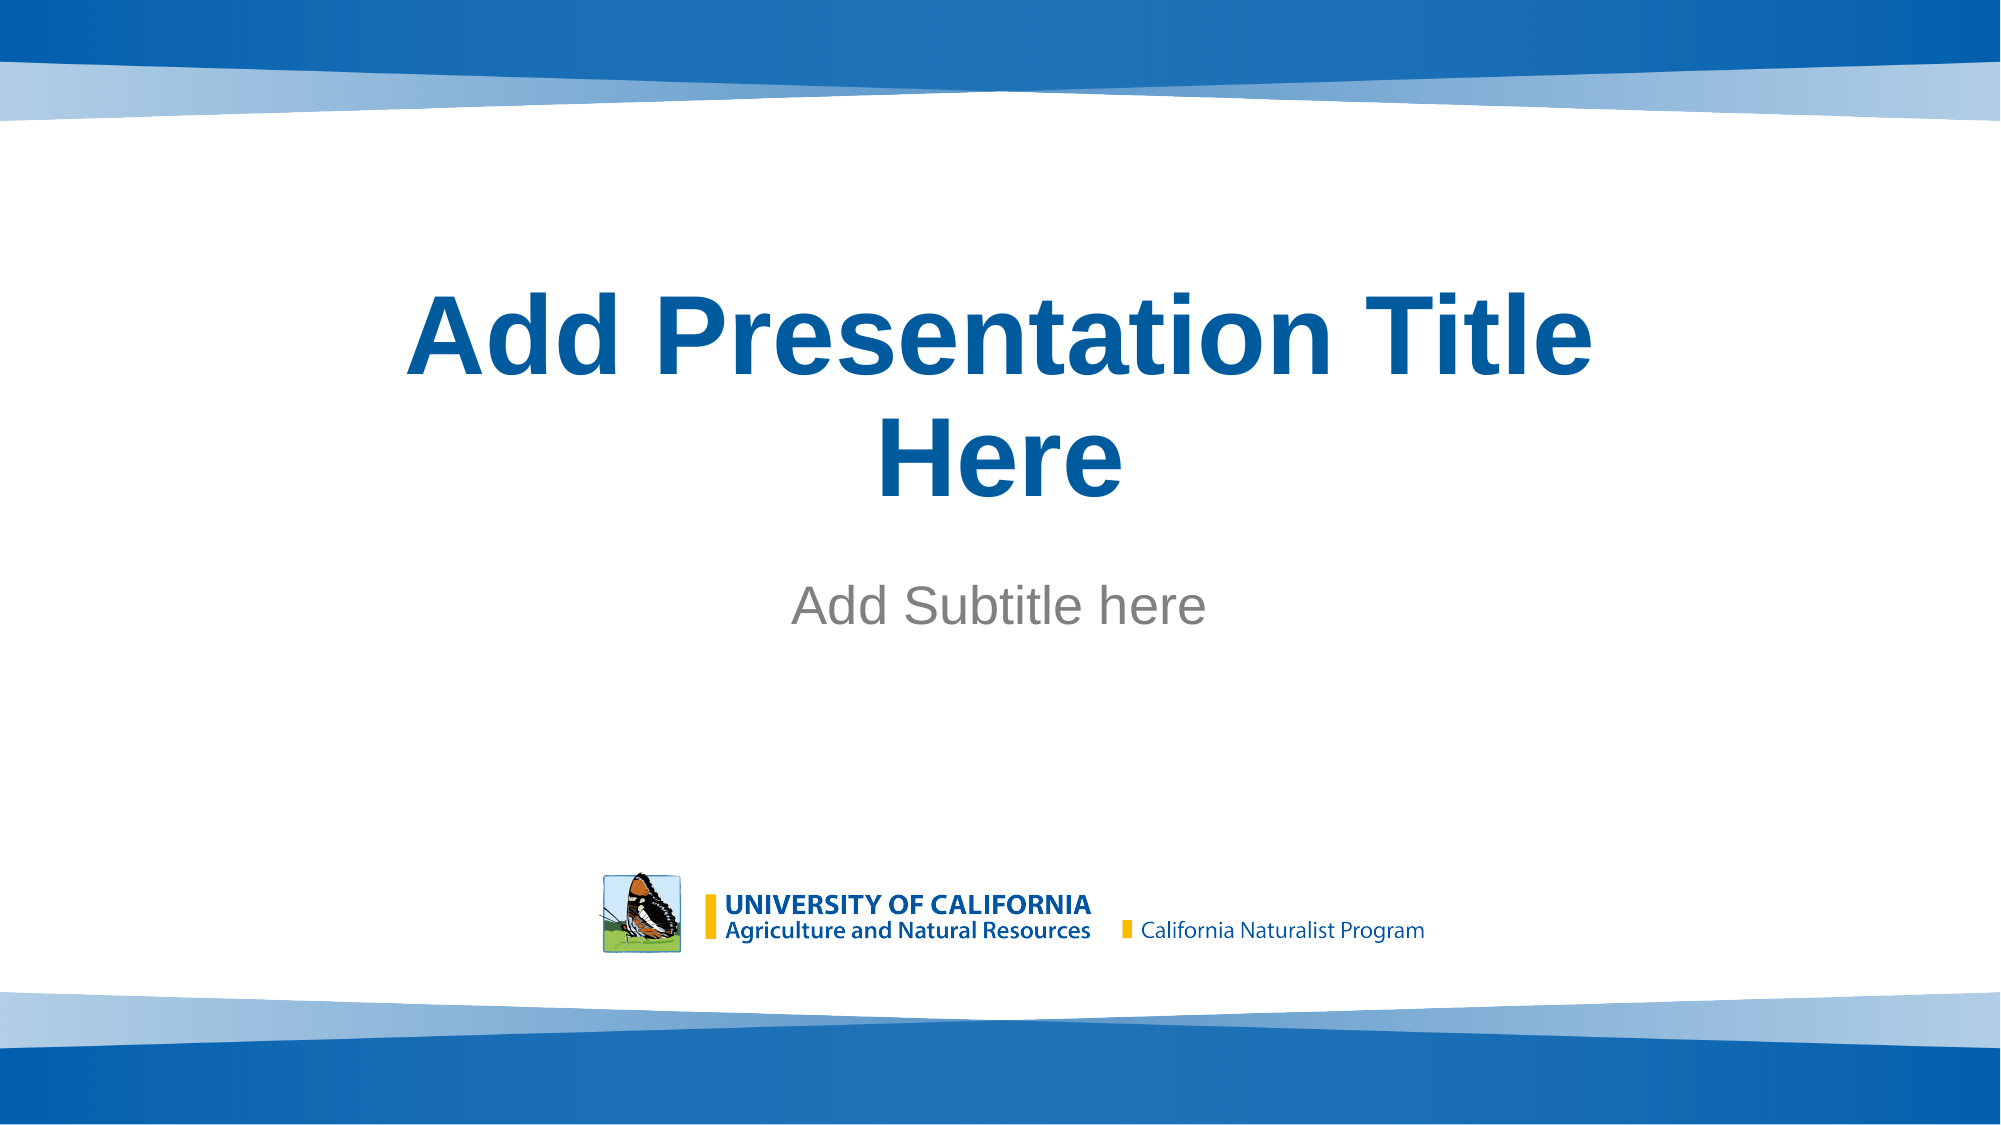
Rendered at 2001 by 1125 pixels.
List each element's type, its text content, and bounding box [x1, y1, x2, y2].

picture [0, 842, 2001, 1125]
title Add Presentation Title Here [249, 136, 1750, 529]
picture [0, 0, 2001, 143]
subtitle Add Subtitle here [249, 569, 1750, 842]
